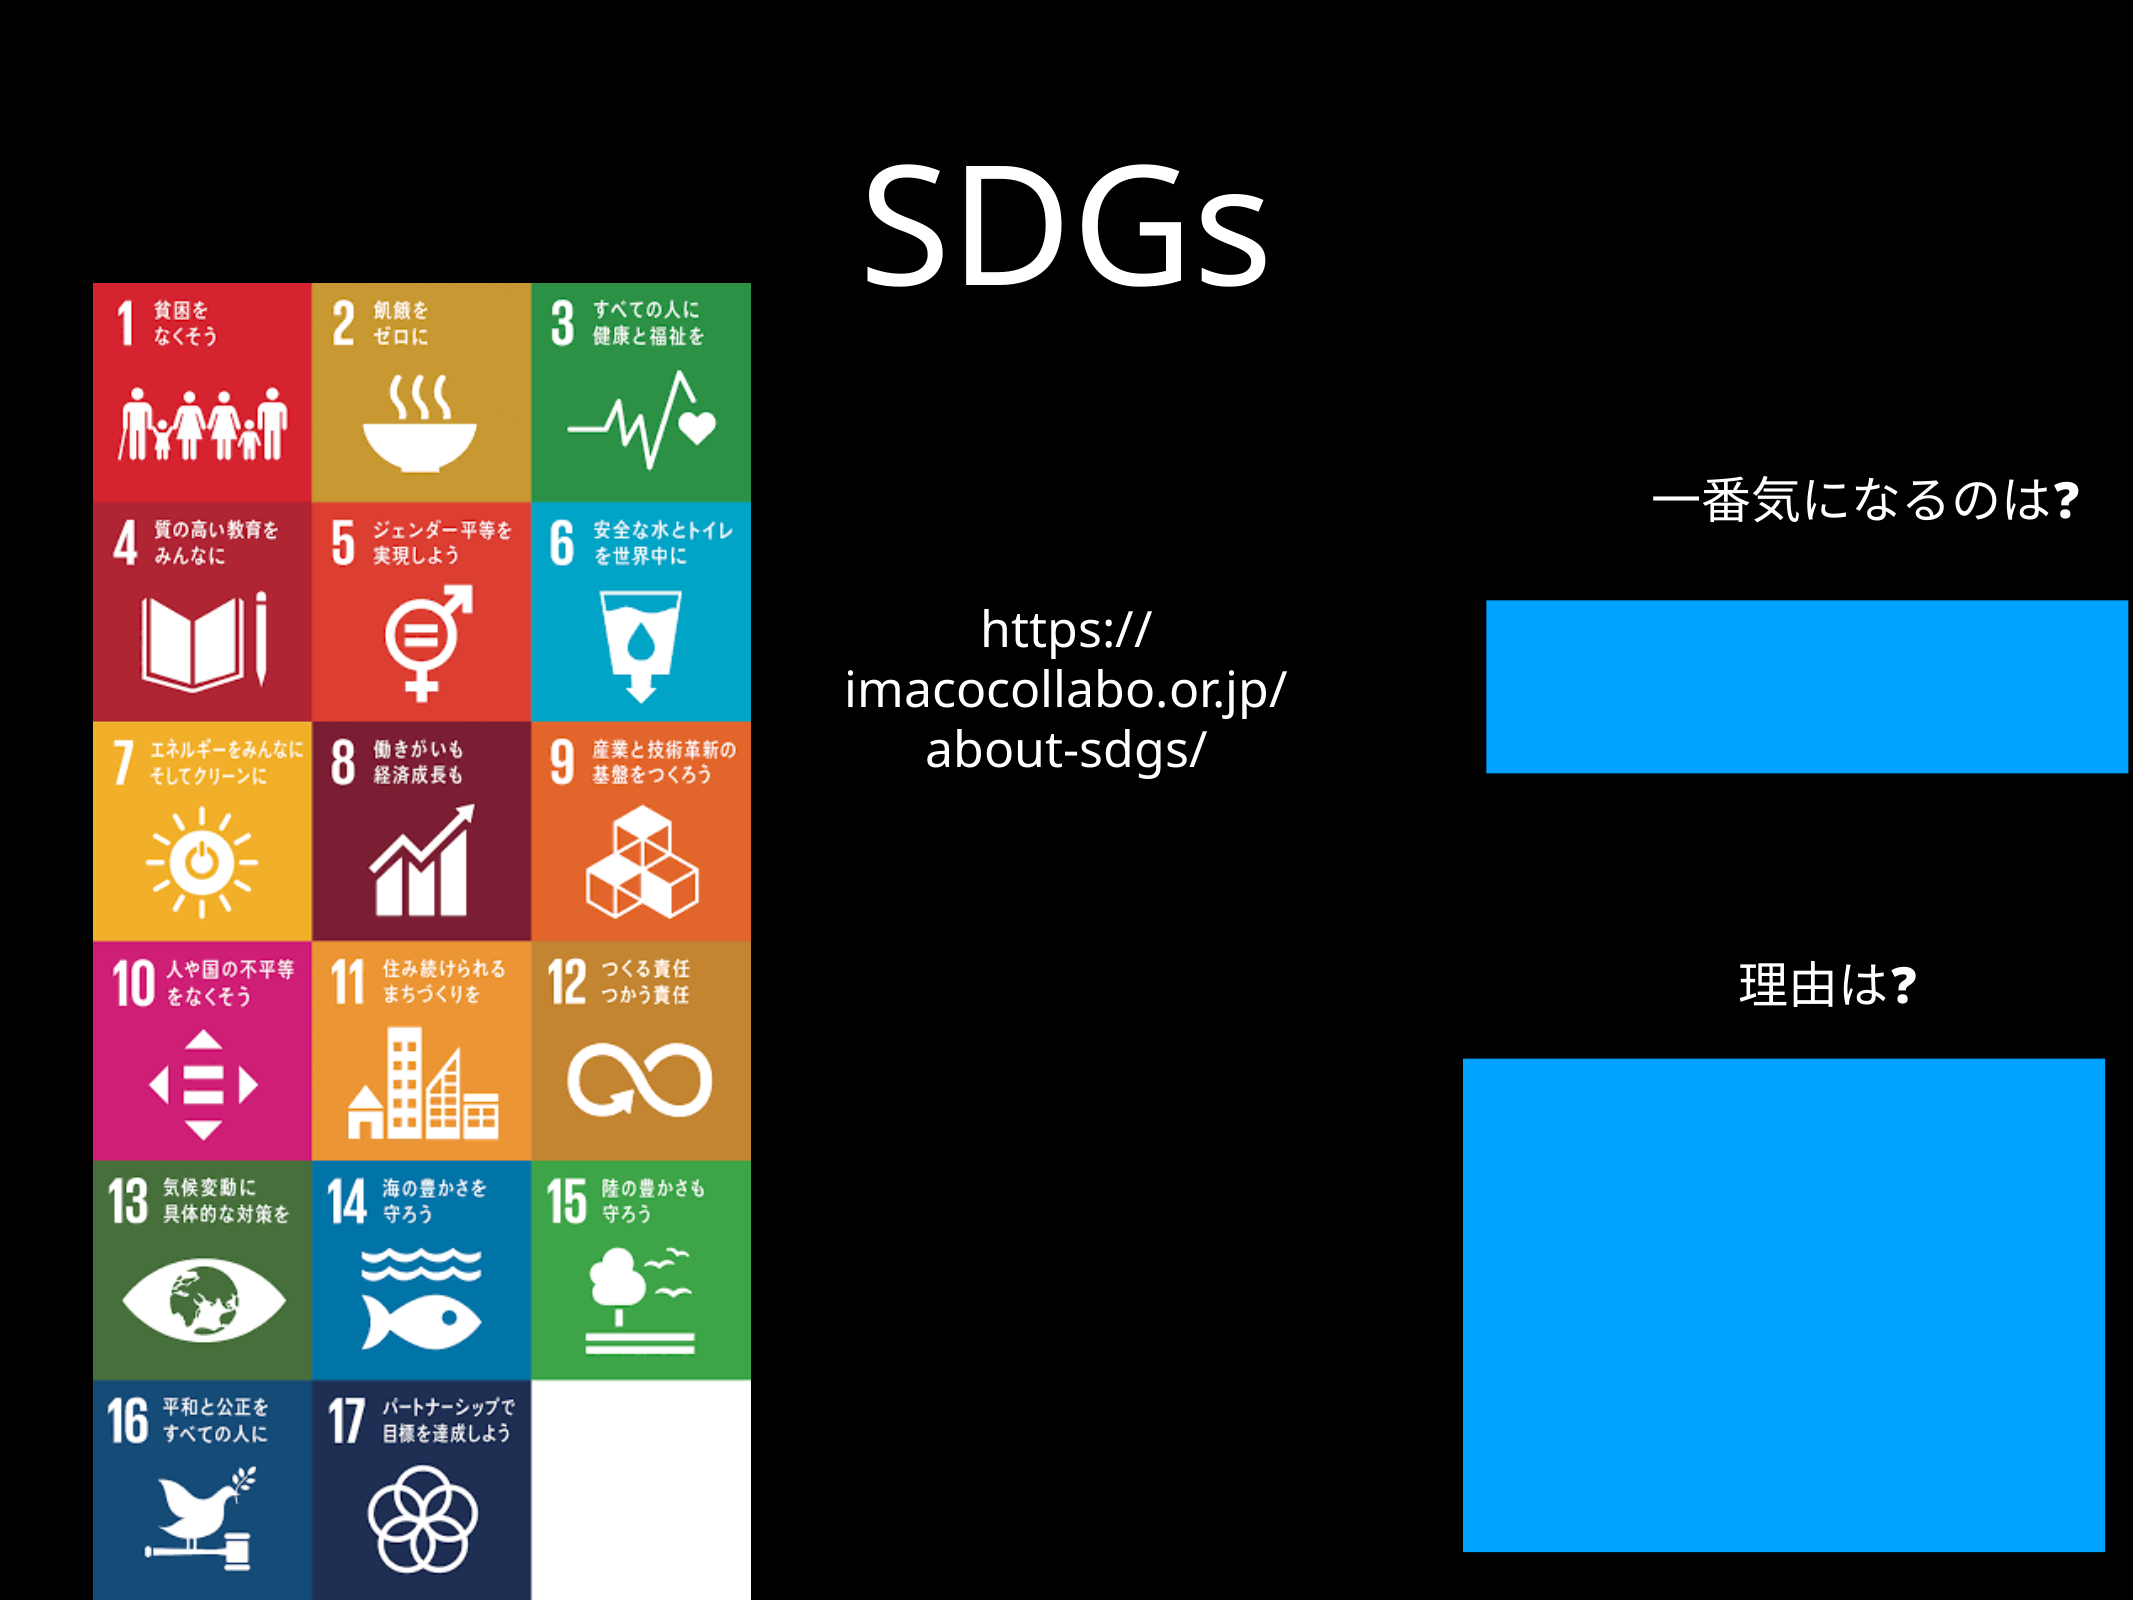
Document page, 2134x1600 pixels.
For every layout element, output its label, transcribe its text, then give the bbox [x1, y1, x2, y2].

text_box 理由は❓ [1730, 945, 1927, 1022]
text_box 一番気になるのは❓ [1643, 459, 2090, 537]
text_box [1486, 600, 2129, 774]
title SDGs [155, 41, 1978, 397]
text_box [1463, 1058, 2106, 1553]
text_box https://imacocollabo.or.jp/about-sdgs/ [783, 588, 1350, 786]
picture [93, 283, 752, 1600]
